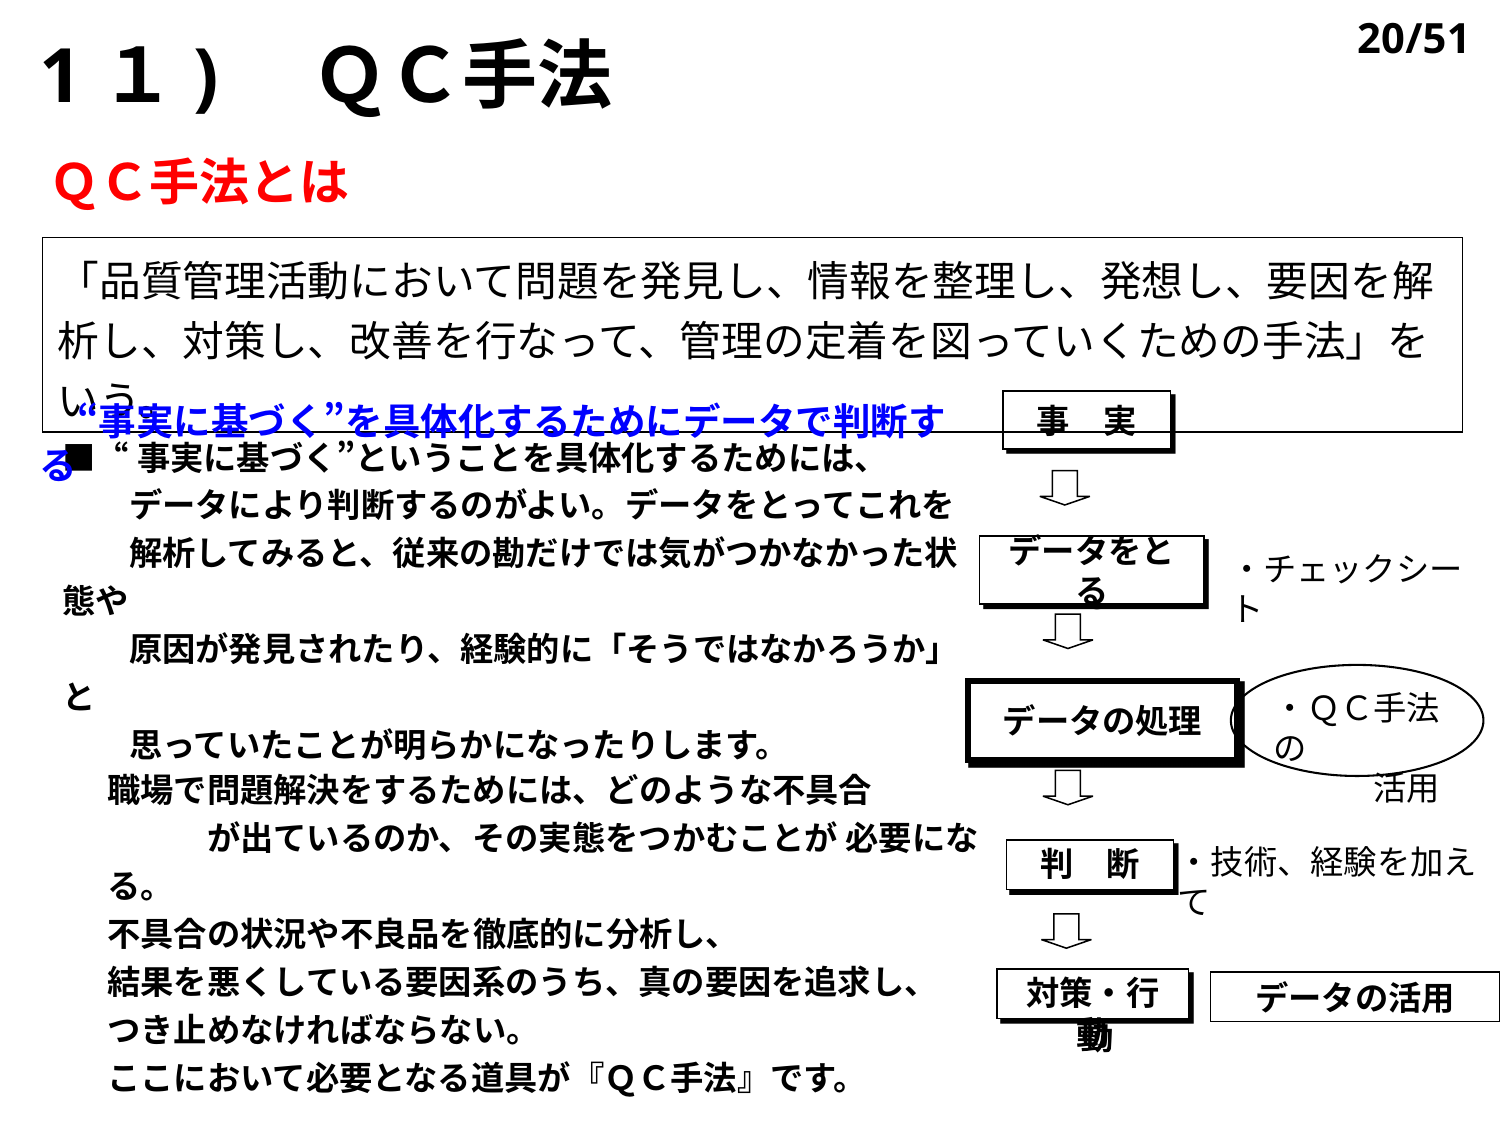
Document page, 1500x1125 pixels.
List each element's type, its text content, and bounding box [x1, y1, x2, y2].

text_box 職場で問題解決をするためには、どのような不具合 が出ているのか、その実態をつかむことが 必要になる。 不具合の状況や不良品を徹底的に分析し、 結果を悪くしている要因系のうち、真の要因を追求し、 つき止めなければならない。 ここにおいて必要となる道具が『ＱＣ手法』です。 [92, 706, 1007, 1105]
text_box [1042, 614, 1093, 649]
text_box データをとる [985, 536, 1204, 605]
text_box [1041, 913, 1092, 949]
text_box 1１) ＱＣ手法 [24, 22, 1310, 123]
text_box [1039, 470, 1090, 505]
text_box データの活用 [1210, 972, 1500, 1022]
text_box ■“事実に基づく”ということを具体化するためには、 データにより判断するのがよい。データをとってこれを 解析してみると、従来の勘だけでは気がつかなかった状態や 原因が発見されたり、経験的に「そうではなかろうか」と 思っていたことが明らかになったりします。 [47, 433, 985, 772]
text_box 「品質管理活動において問題を発見し、情報を整理し、発想し、要因を解析し、対策し、改善を行なって、管理の定着を図っていくための手法」をいう。 [42, 237, 1463, 433]
text_box ・技術、経験を加えて [1162, 800, 1495, 857]
text_box ＱＣ手法とは [34, 142, 364, 218]
text_box [1042, 770, 1093, 805]
text_box データの処理 [985, 681, 1238, 760]
text_box 対策・行動 [1007, 969, 1189, 1019]
text_box 事 実 [1003, 433, 1171, 449]
text_box “事実に基づく”を具体化するためにデータで判断する [24, 390, 980, 495]
text_box 20/51 [1357, 18, 1500, 62]
text_box 判 断 [1007, 839, 1174, 890]
text_box ・ＱＣ手法の 活用 [1230, 664, 1484, 776]
text_box ・チェックシート [1215, 547, 1500, 597]
